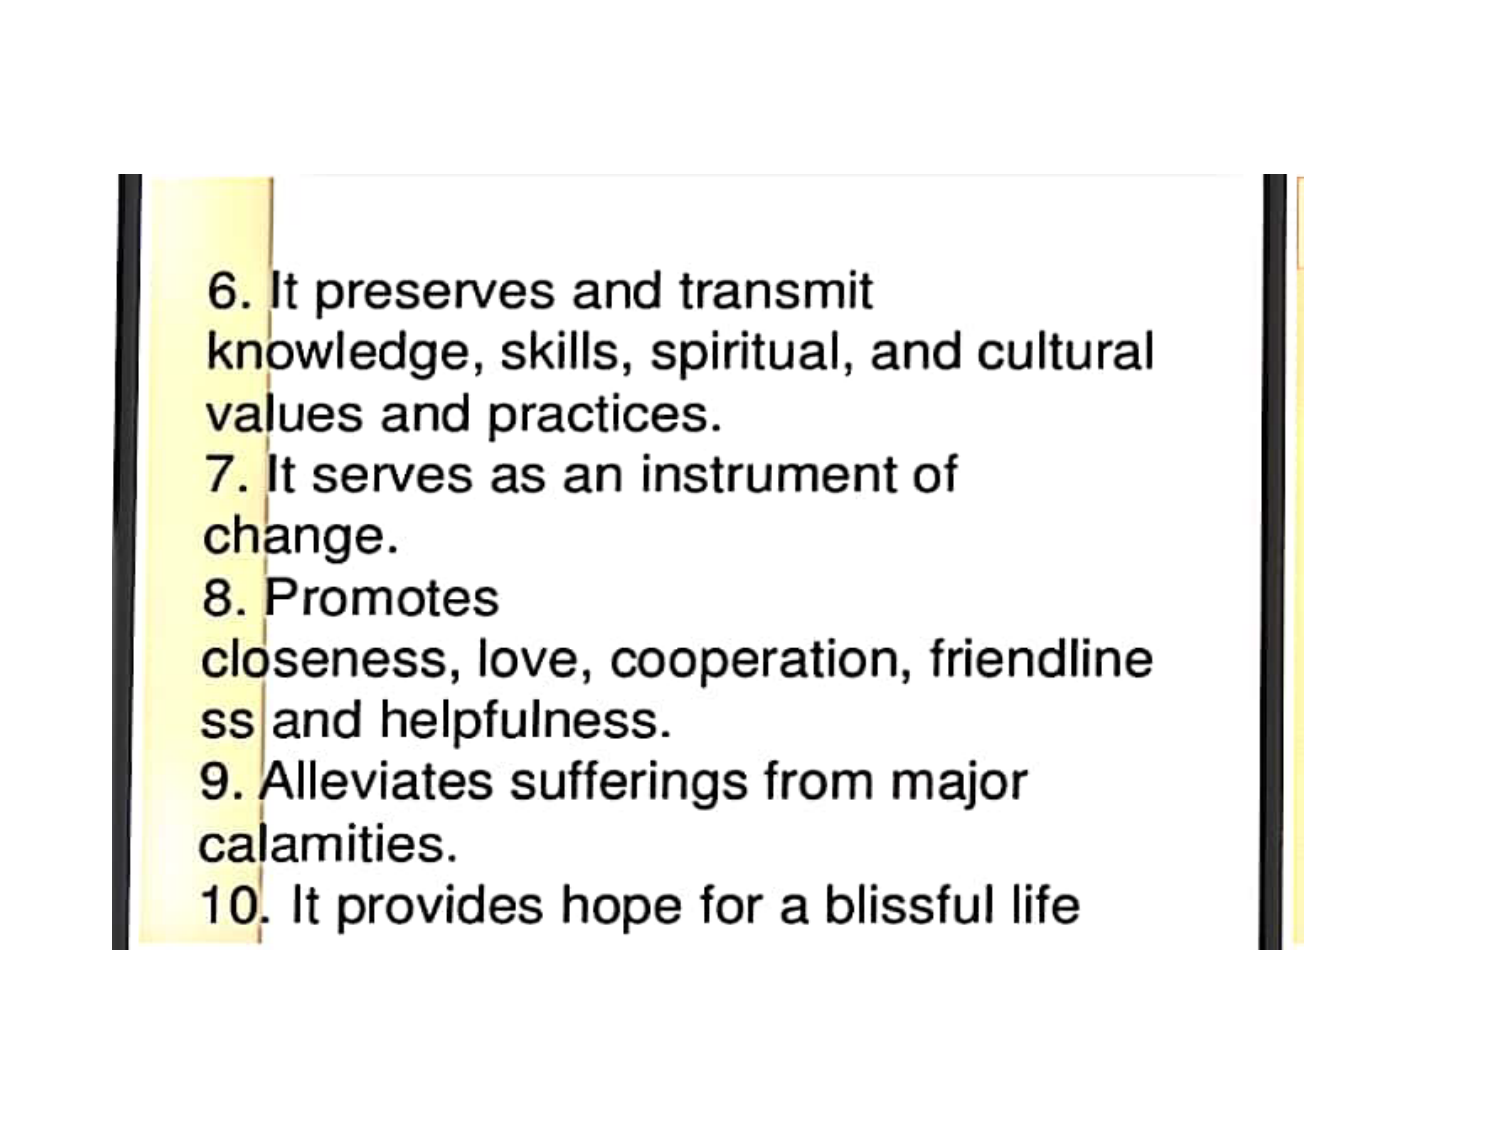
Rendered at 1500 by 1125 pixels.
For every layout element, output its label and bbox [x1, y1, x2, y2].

picture [112, 174, 1304, 951]
